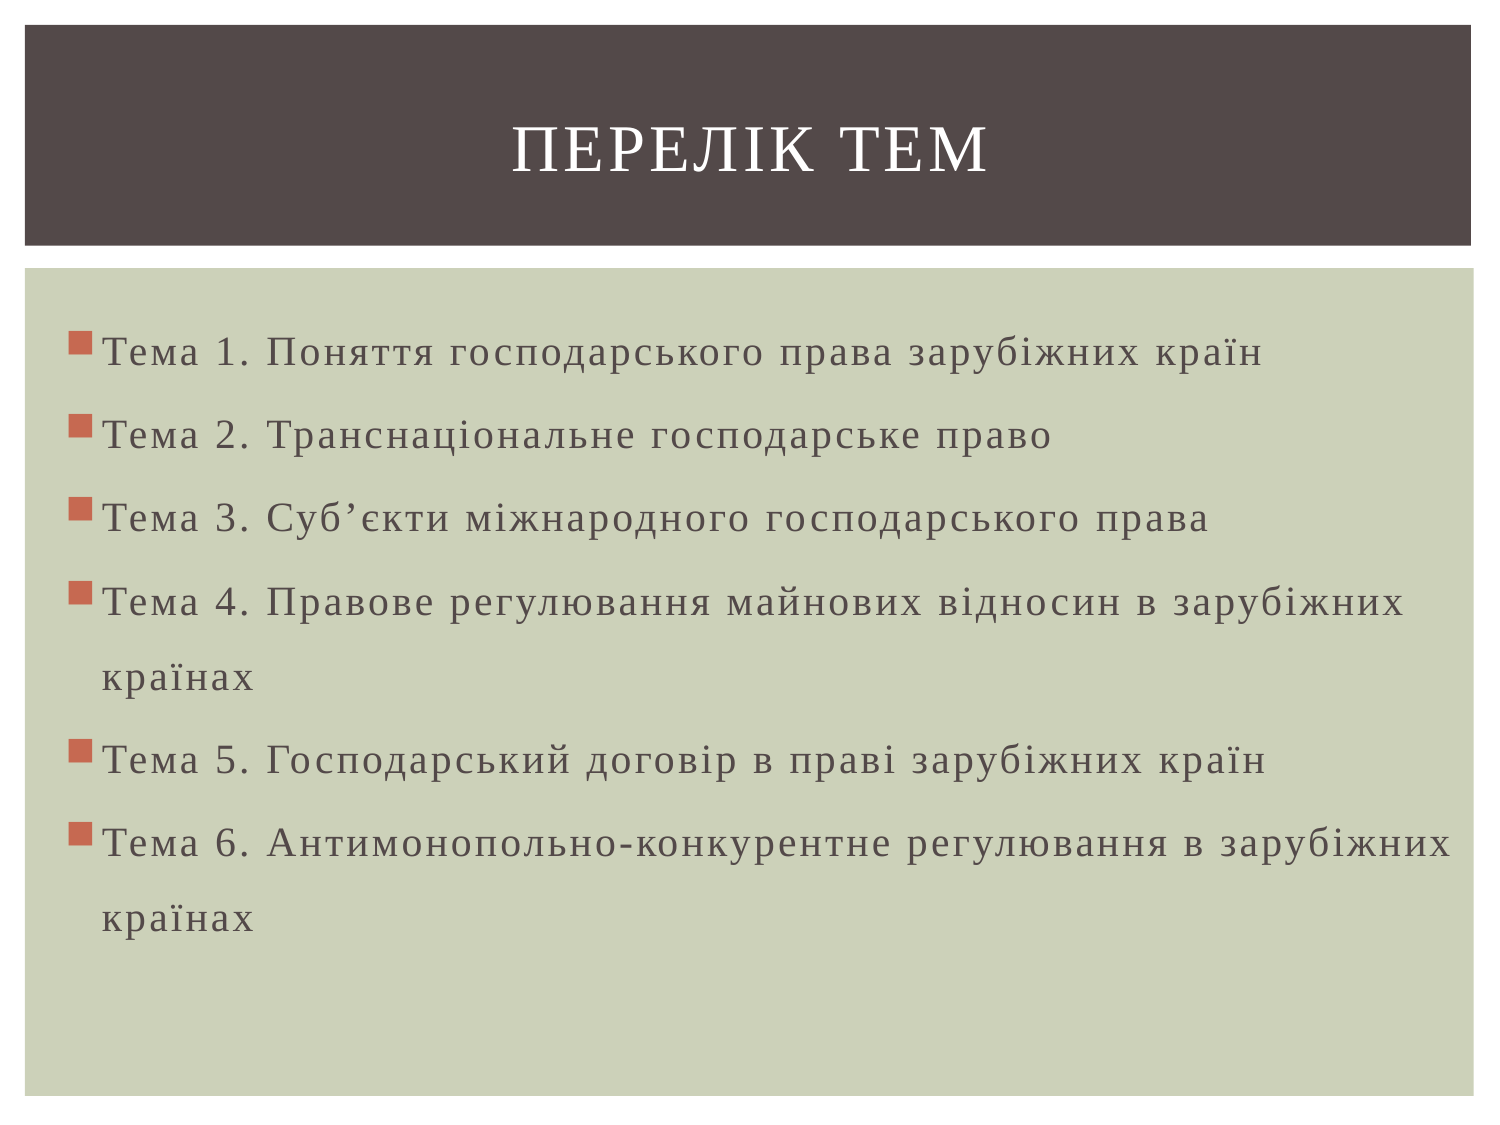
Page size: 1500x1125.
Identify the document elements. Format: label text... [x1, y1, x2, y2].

title Перелік тем [62, 58, 1438, 232]
list Тема 1. Поняття господарського права зарубіжних країн Тема 2. Транснаціональне господарське право Тема 3. Суб’єкти міжнародного господарського права Тема 4. Правове регулювання майнових відносин в зарубіжних країнах Тема 5. Господарський договір в праві зарубіжних країн Тема 6. Антимонопольно-конкурентне регулювання в зарубіжних країнах [41, 290, 1495, 1097]
